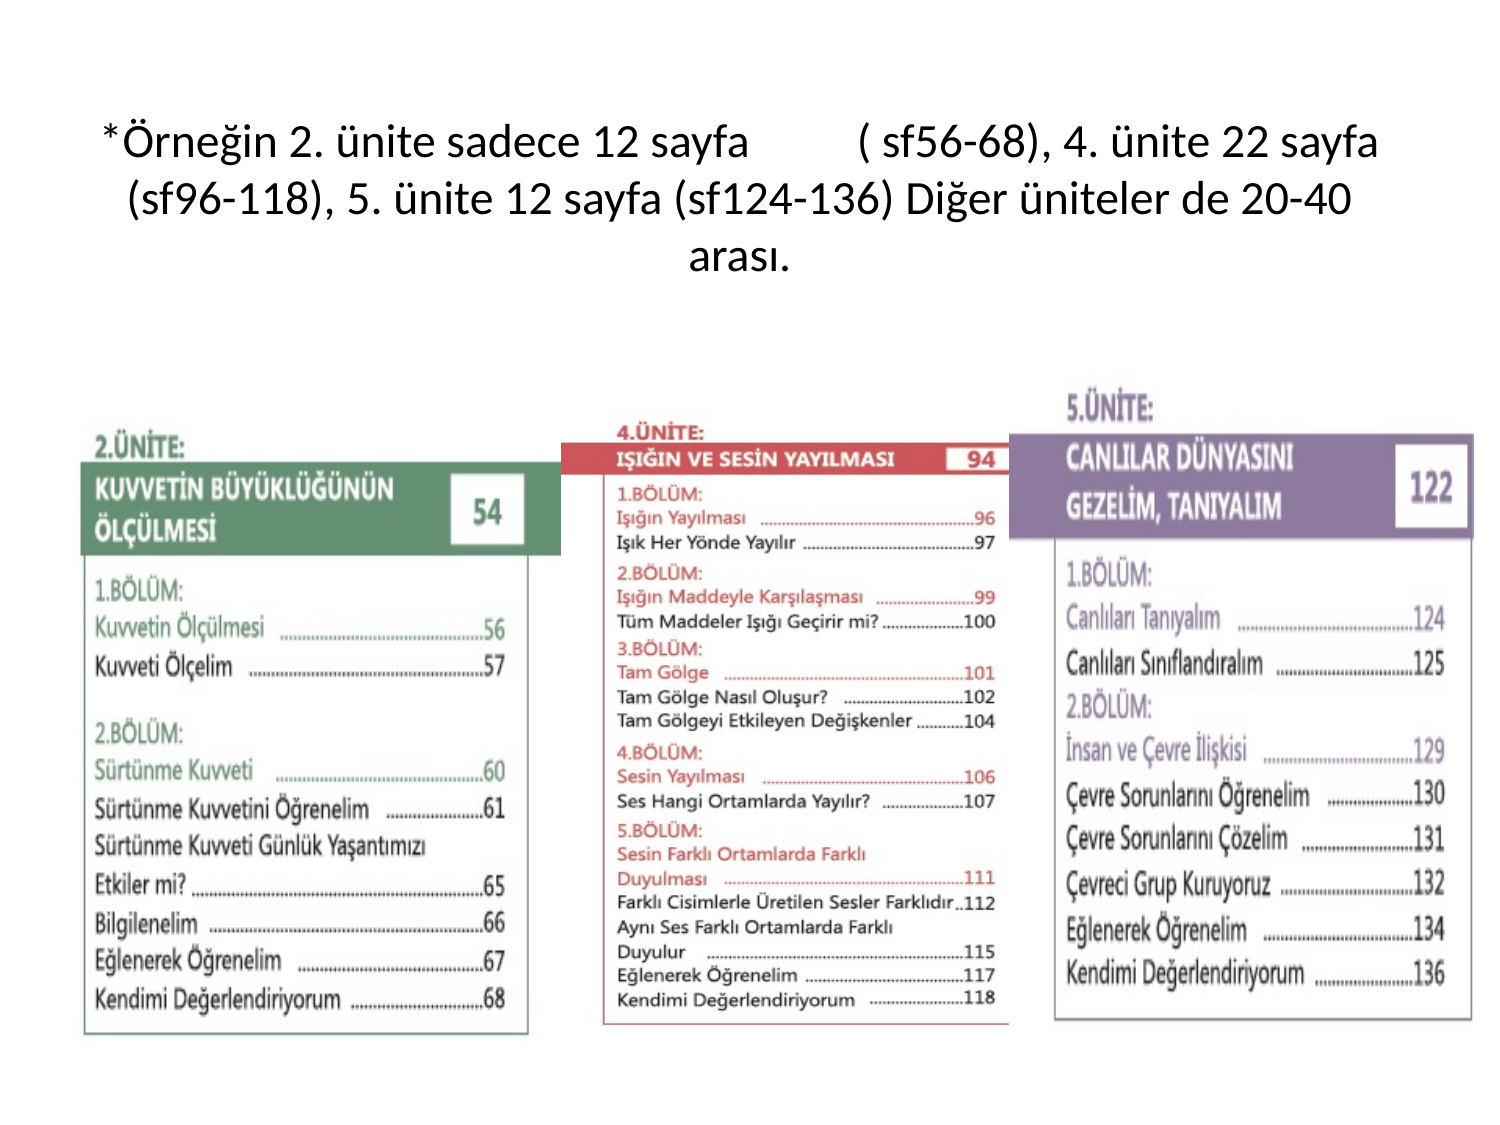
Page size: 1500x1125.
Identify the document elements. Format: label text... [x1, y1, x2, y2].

title *Örneğin 2. ünite sadece 12 sayfa ( sf56-68), 4. ünite 22 sayfa (sf96-118), 5. ünite 12 sayfa (sf124-136) Diğer üniteler de 20-40 arası. [64, 101, 1415, 290]
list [76, 385, 597, 1048]
picture [560, 373, 1475, 1036]
